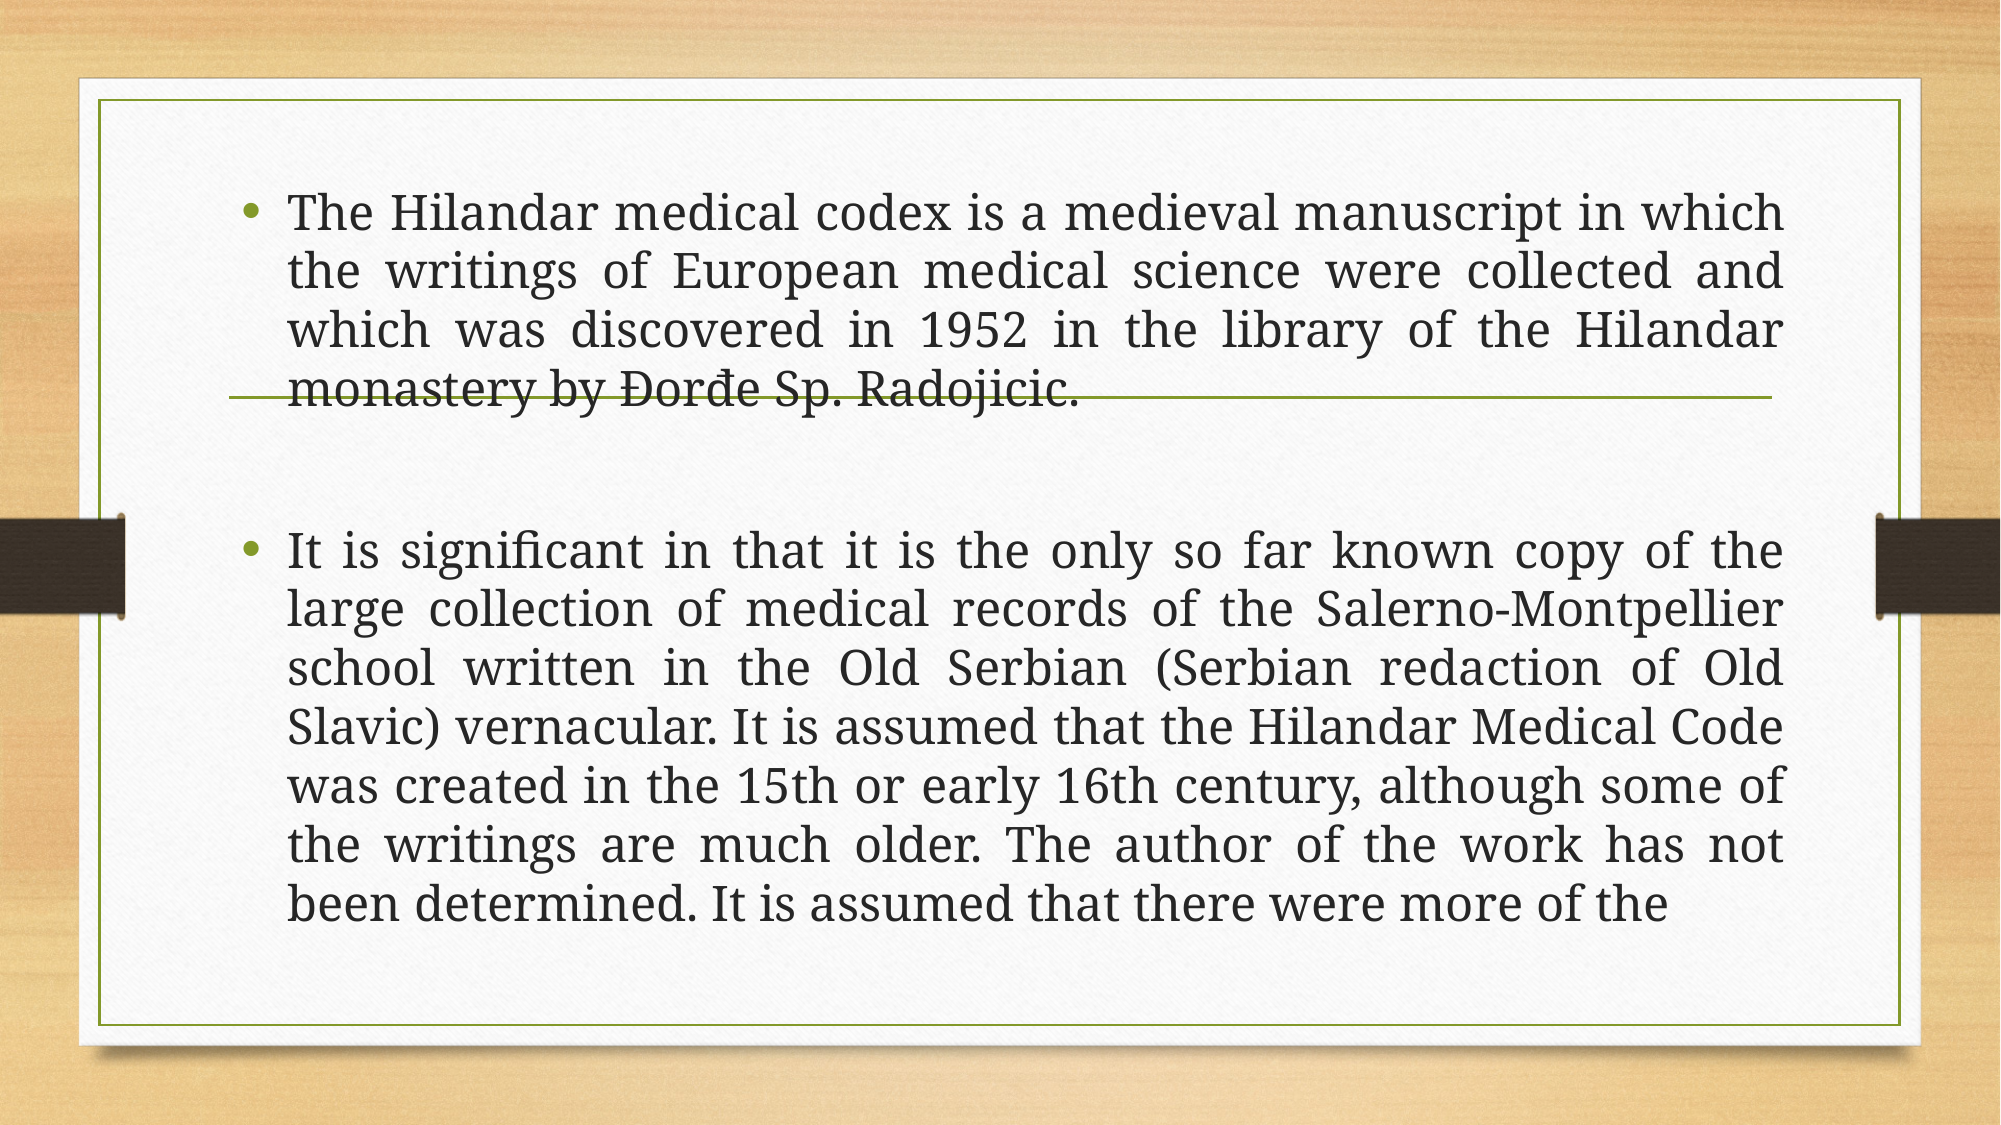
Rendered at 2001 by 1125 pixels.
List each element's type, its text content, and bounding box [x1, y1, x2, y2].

picture [0, 0, 2001, 1125]
list The Hilandar medical codex is a medieval manuscript in which the writings of European medical science were collected and which was discovered in 1952 in the library of the Hilandar monastery by Đorđe Sp. Radojicic. It is significant in that it is the only so far known copy of the large collection of medical records of the Salerno-Montpellier school written in the Old Serbian (Serbian redaction of Old Slavic) vernacular. It is assumed that the Hilandar Medical Code was created in the 15th or early 16th century, although some of the writings are much older. The author of the work has not been determined. It is assumed that there were more of the [226, 173, 1802, 958]
